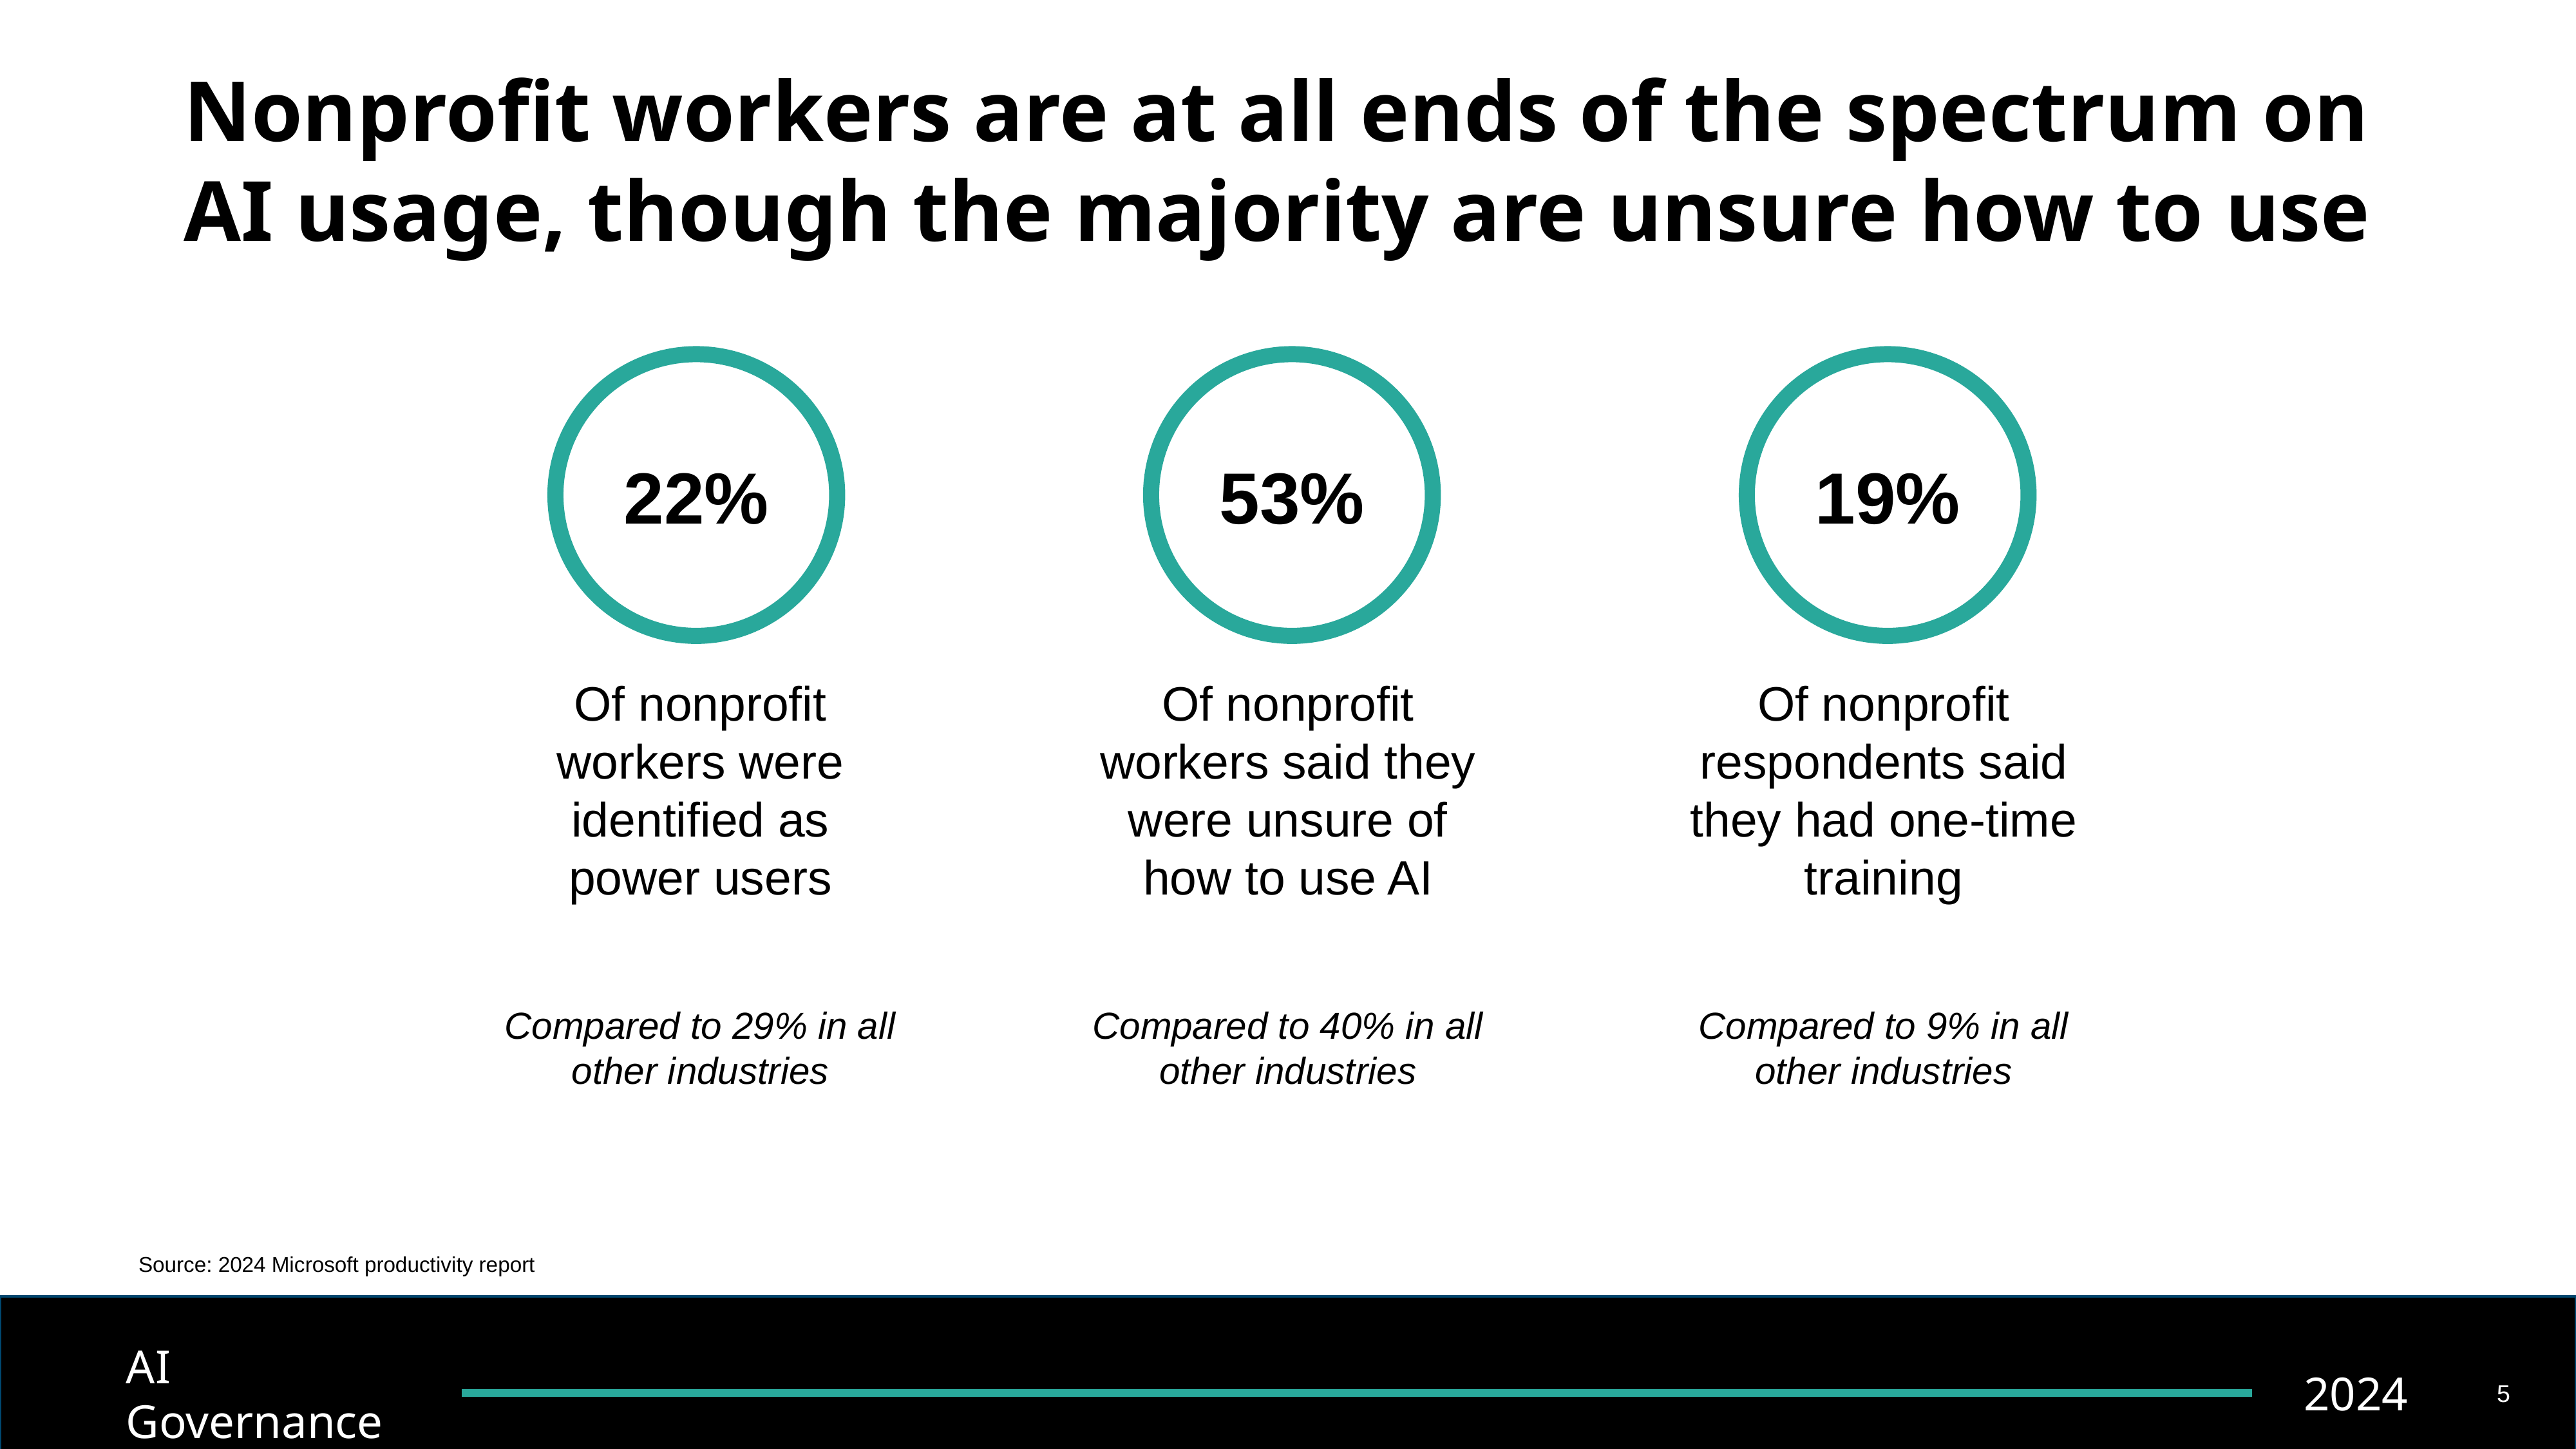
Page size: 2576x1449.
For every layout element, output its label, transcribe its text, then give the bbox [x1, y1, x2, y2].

text_box Compared to 9% in all other industries [1673, 990, 2094, 1103]
text_box Compared to 29% in all other industries [489, 990, 911, 1103]
text_box Source: 2024 Microsoft productivity report [128, 1238, 1104, 1289]
title Nonprofit workers are at all ends of the spectrum on AI usage, though the majority are unsure how to use [178, 37, 2398, 279]
text_box Compared to 40% in all other industries [1077, 990, 1499, 1103]
text_box 22% [554, 352, 839, 638]
text_box Of nonprofit workers said they were unsure of how to use AI [1077, 699, 1499, 878]
text_box Of nonprofit workers were identified as power users [489, 699, 911, 878]
text_box Of nonprofit respondents said they had one-time training [1673, 699, 2094, 878]
text_box 19% [1745, 352, 2031, 638]
text_box 53% [1150, 352, 1434, 638]
